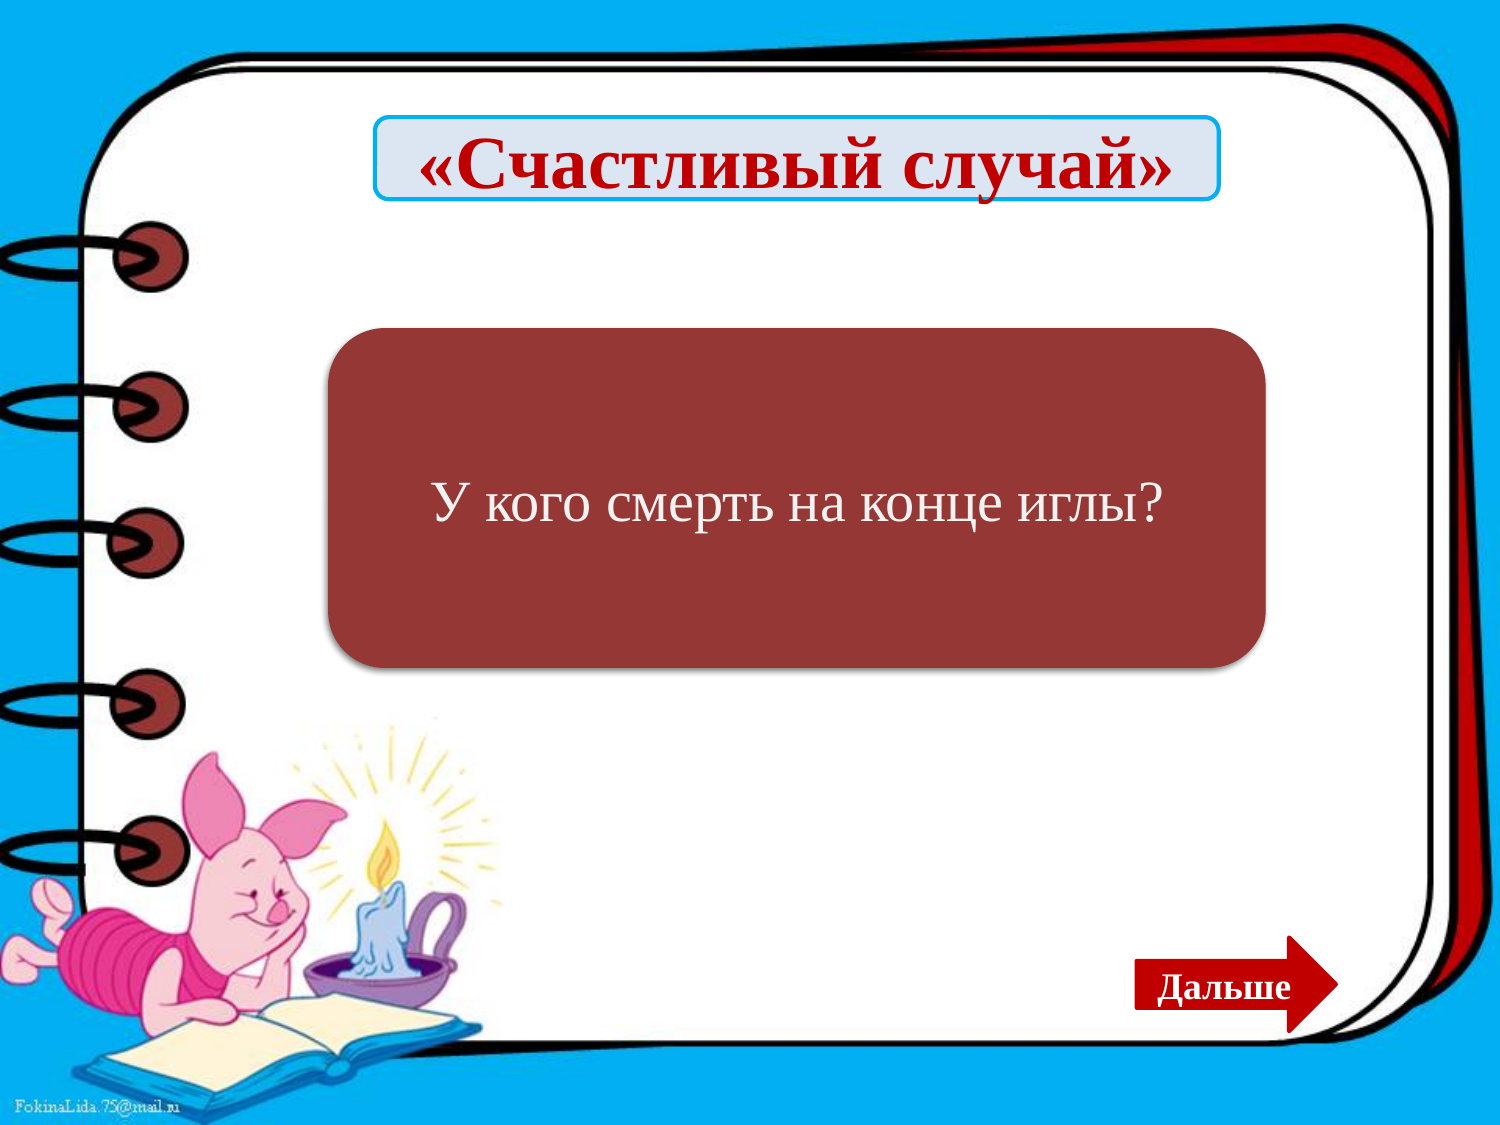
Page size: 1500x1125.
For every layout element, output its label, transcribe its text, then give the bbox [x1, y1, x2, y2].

picture [0, 23, 1492, 1125]
text_box [326, 326, 1268, 671]
text_box «Счастливый случай» [372, 115, 1221, 202]
text_box Дальше [1134, 935, 1338, 1034]
